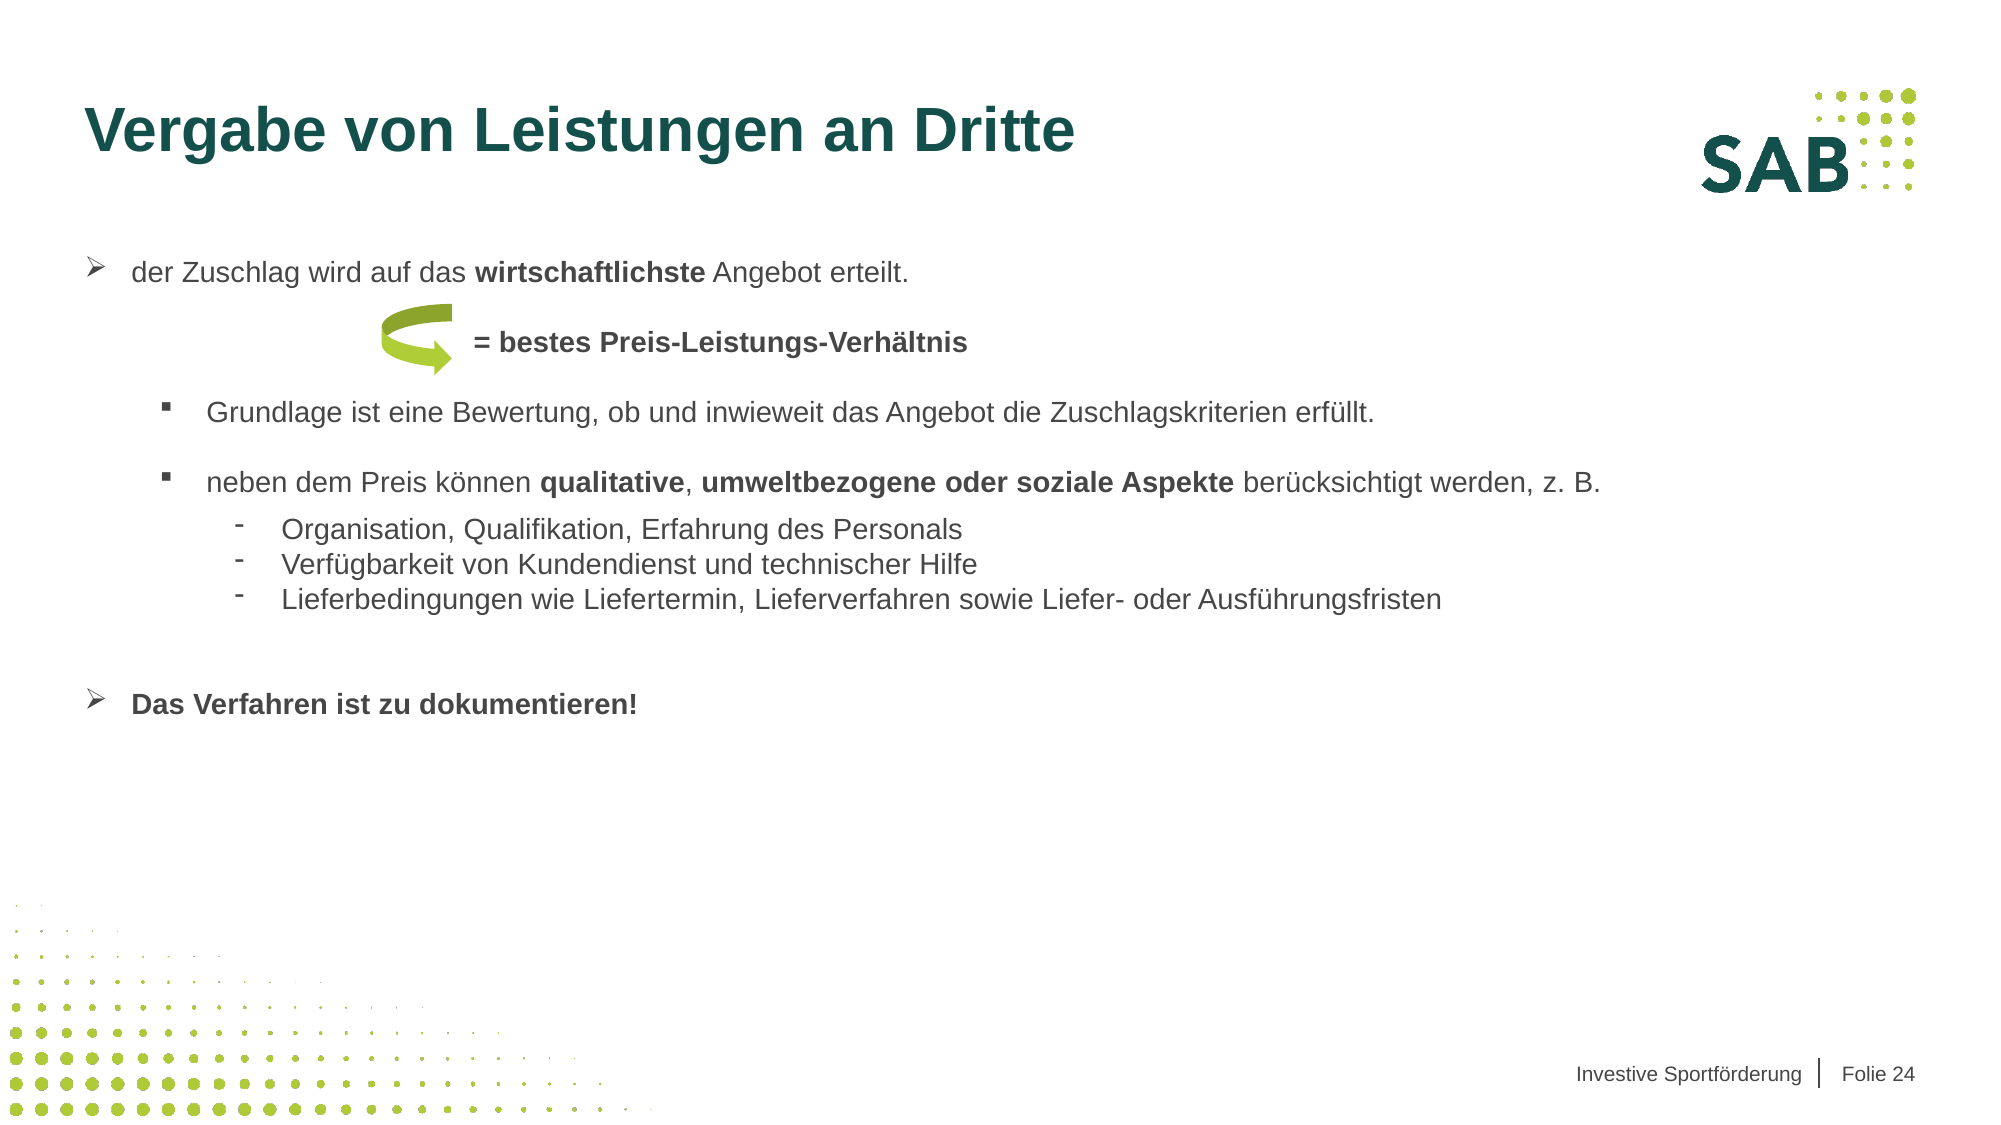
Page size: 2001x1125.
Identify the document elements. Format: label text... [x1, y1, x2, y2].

title Vergabe von Leistungen an Dritte [84, 88, 1502, 165]
picture [1701, 88, 1916, 193]
text_box der Zuschlag wird auf das wirtschaftlichste Angebot erteilt. = bestes Preis-Leistungs-Verhältnis Grundlage ist eine Bewertung, ob und inwieweit das Angebot die Zuschlagskriterien erfüllt. neben dem Preis können qualitative, umweltbezogene oder soziale Aspekte berücksichtigt werden, z. B. Organisation, Qualifikation, Erfahrung des Personals Verfügbarkeit von Kundendienst und technischer Hilfe Lieferbedingungen wie Liefertermin, Lieferverfahren sowie Liefer- oder Ausführungsfristen Das Verfahren ist zu dokumentieren! [84, 253, 1629, 791]
slide_number Folie 24 [1818, 1060, 1916, 1086]
footer Investive Sportförderung [739, 1060, 1803, 1086]
text_box [380, 302, 454, 378]
picture [0, 889, 667, 1125]
